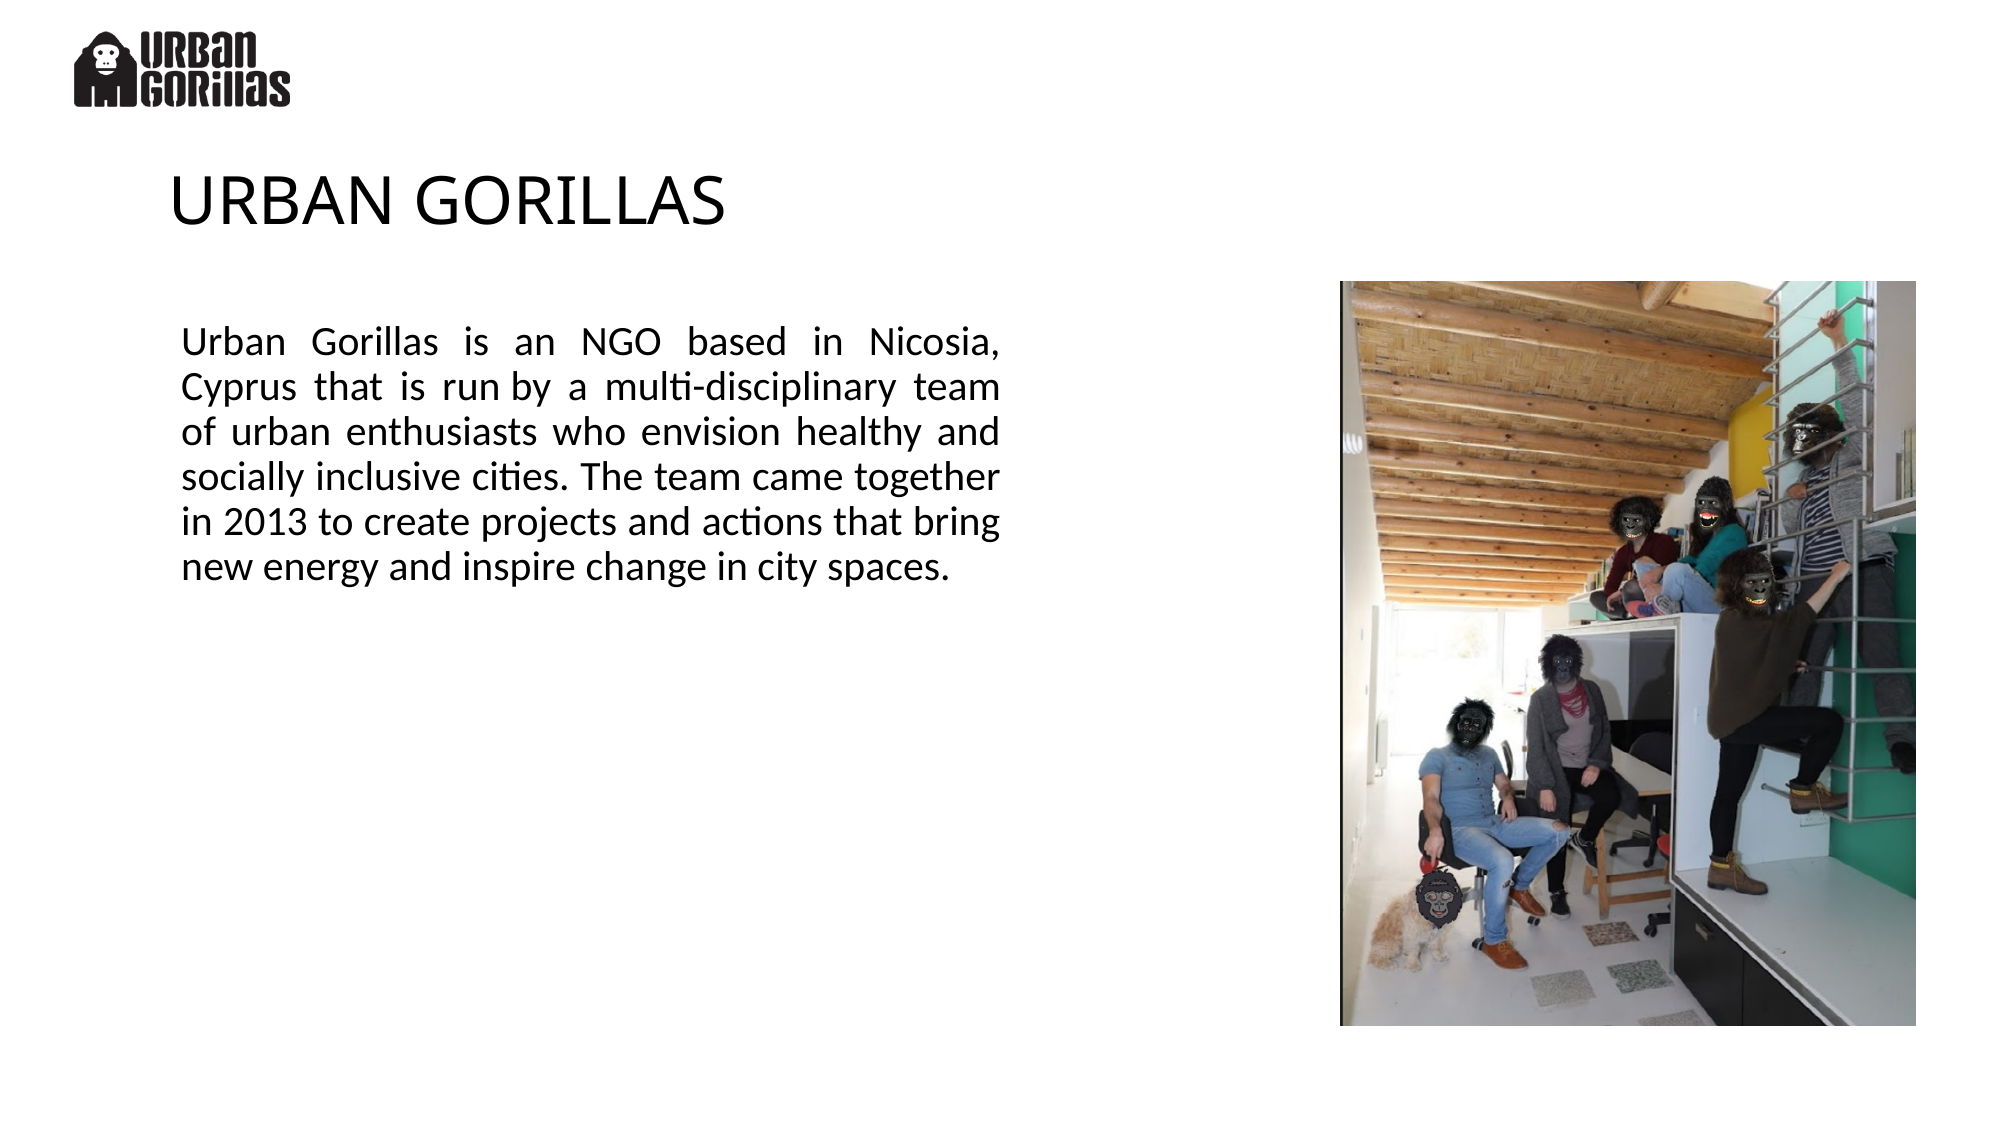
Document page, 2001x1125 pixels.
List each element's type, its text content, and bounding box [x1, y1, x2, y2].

title URBAN GORILLAS [153, 94, 1879, 312]
picture [1340, 281, 1916, 1026]
list Urban Gorillas is an NGO based in Nicosia, Cyprus that is run by a multi-disciplinary team of urban enthusiasts who envision healthy and socially inclusive cities. The team came together in 2013 to create projects and actions that bring new energy and inspire change in city spaces. [166, 311, 1017, 1026]
picture [74, 31, 290, 107]
